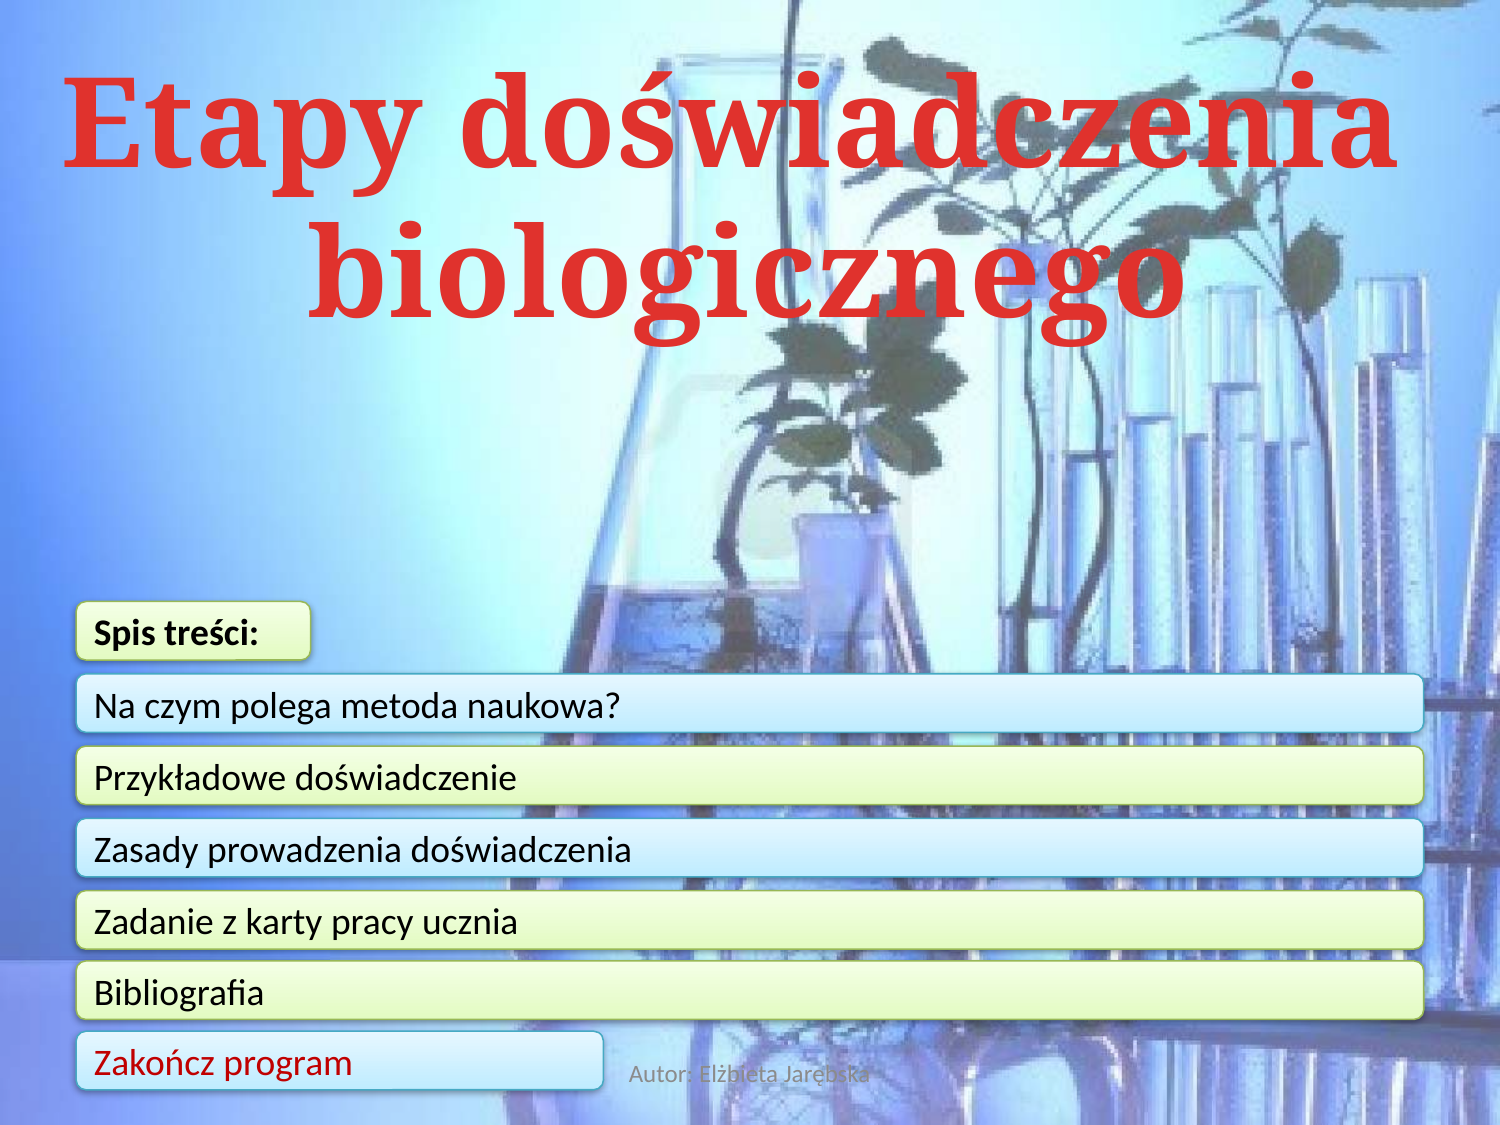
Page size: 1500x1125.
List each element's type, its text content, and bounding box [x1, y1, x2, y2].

text_box Zadanie z karty pracy ucznia [75, 889, 1425, 950]
text_box Etapy doświadczenia biologicznego [46, 35, 1453, 351]
text_box Spis treści: [75, 600, 312, 661]
text_box Zakończ program [75, 1030, 605, 1091]
text_box Zasady prowadzenia doświadczenia [75, 817, 1425, 878]
footer Autor: Elżbieta Jarębska [512, 1042, 988, 1103]
text_box Przykładowe doświadczenie [75, 745, 1425, 806]
text_box Na czym polega metoda naukowa? [75, 672, 1425, 734]
text_box Bibliografia [75, 960, 1425, 1021]
